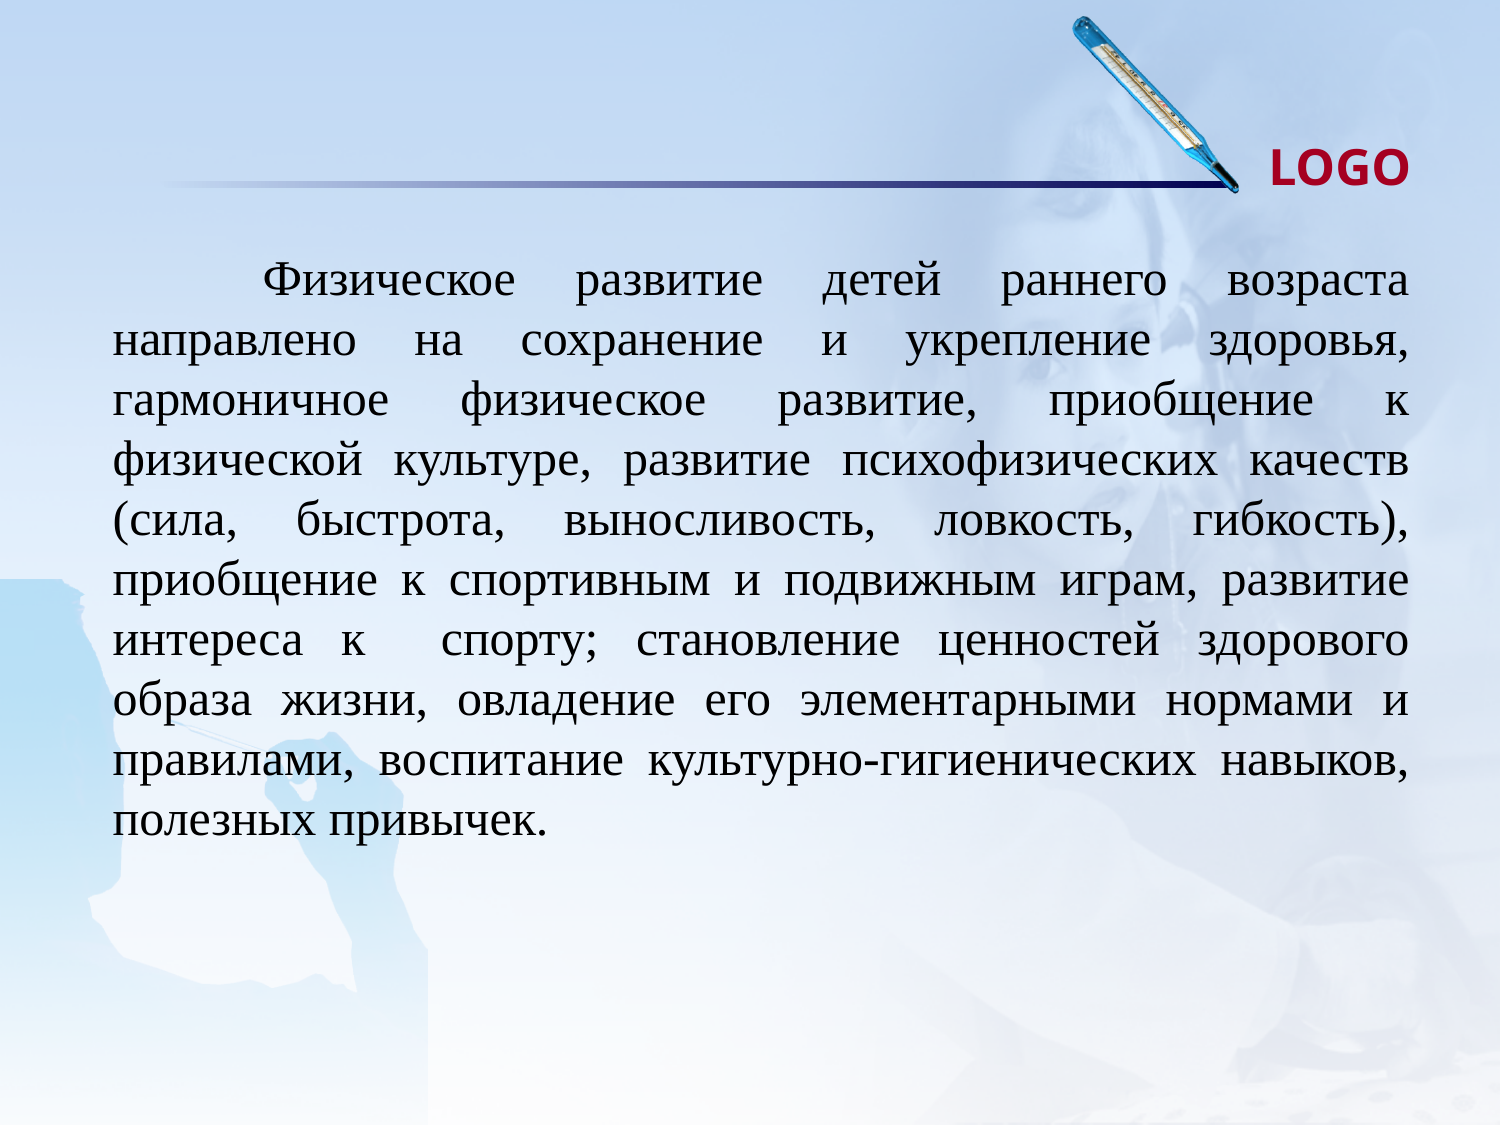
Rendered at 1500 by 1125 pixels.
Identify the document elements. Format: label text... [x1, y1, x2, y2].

list Физическое развитие детей раннего возраста направлено на сохранение и укрепление здоровья, гармоничное физическое развитие, приобщение к физической культуре, развитие психофизических качеств (сила, быстрота, выносливость, ловкость, гибкость), приобщение к спортивным и подвижным играм, развитие интереса к спорту; становление ценностей здорового образа жизни, овладение его элементарными нормами и правилами, воспитание культурно-гигиенических навыков, полезных привычек. [97, 237, 1425, 1056]
picture [0, 0, 1500, 1125]
